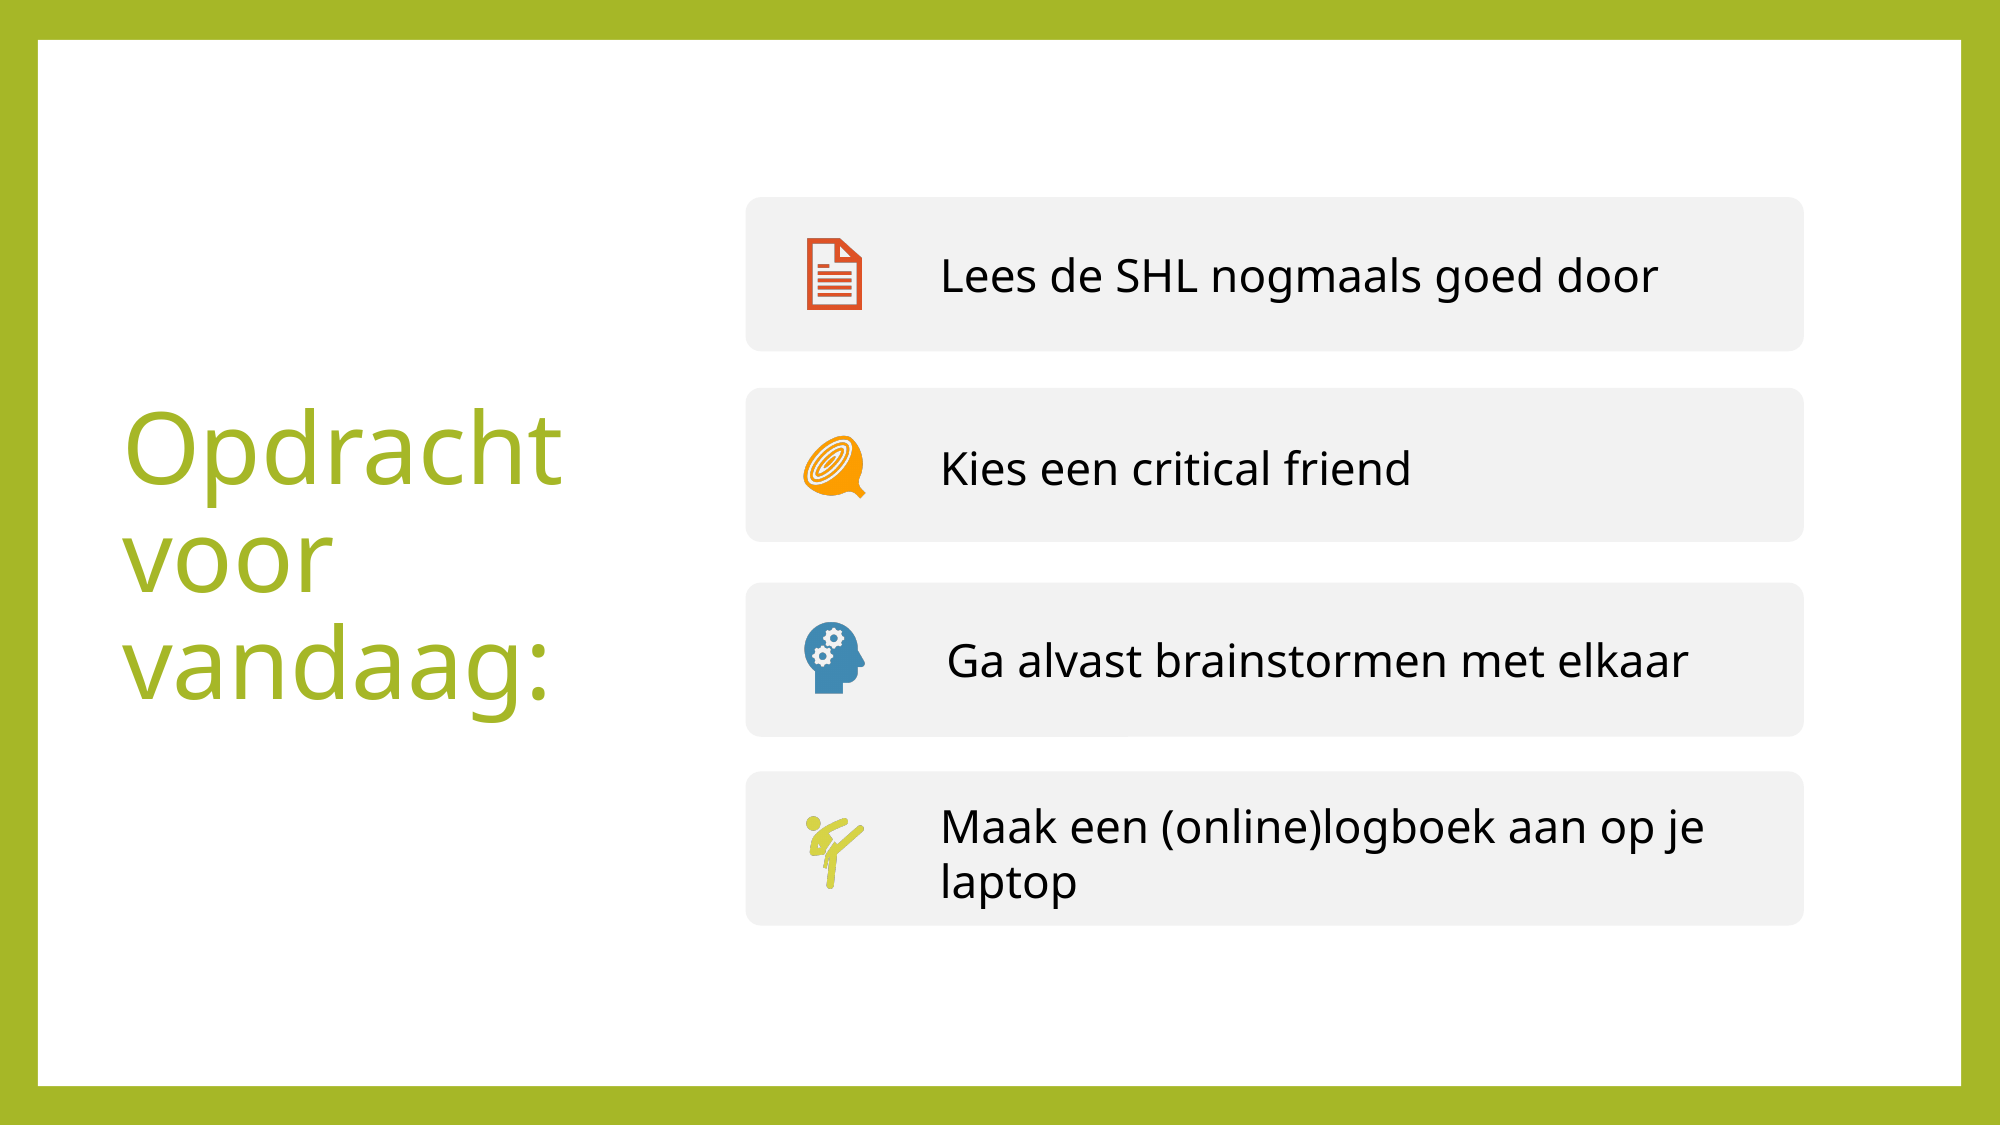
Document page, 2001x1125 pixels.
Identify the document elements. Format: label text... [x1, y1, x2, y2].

title Opdracht voor vandaag: [107, 99, 659, 1020]
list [745, 196, 1805, 931]
